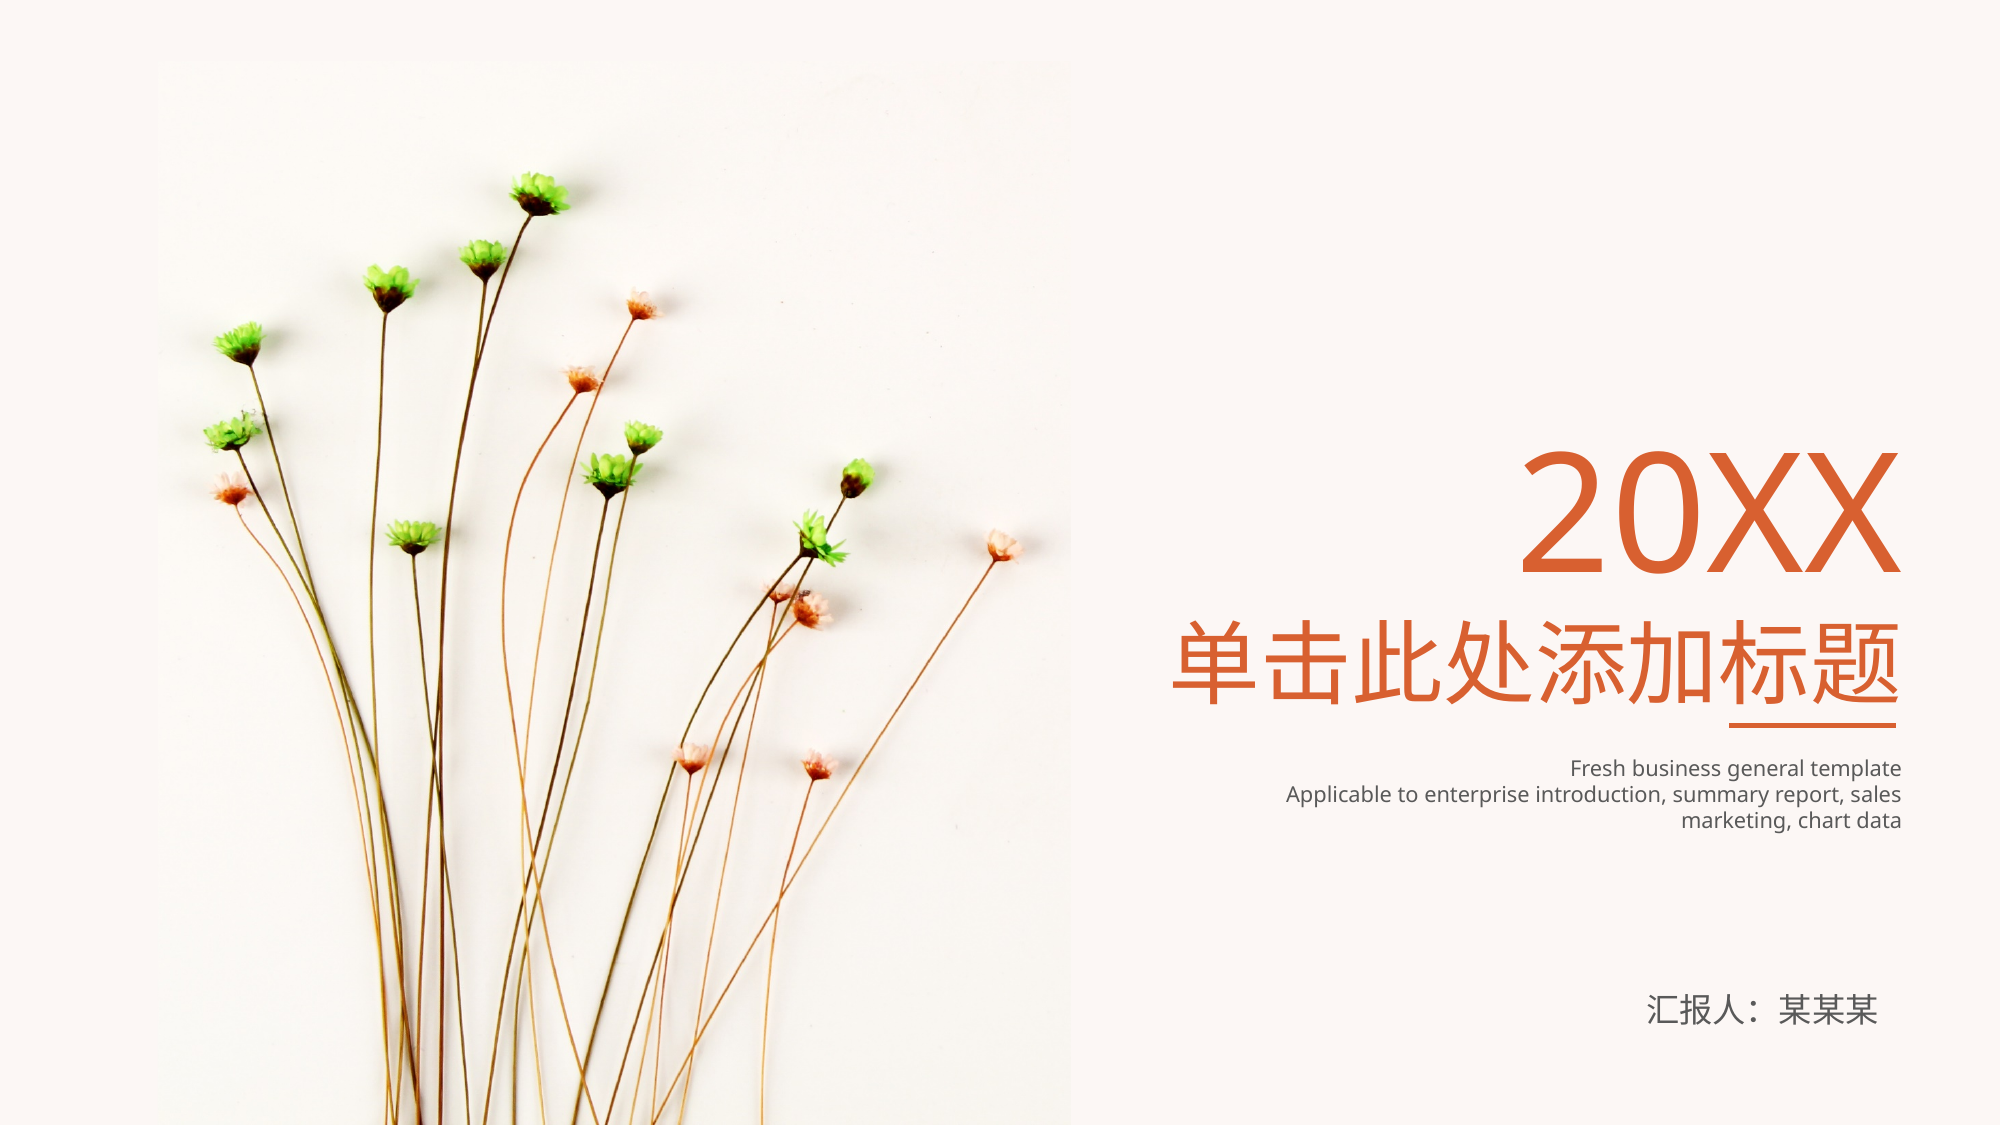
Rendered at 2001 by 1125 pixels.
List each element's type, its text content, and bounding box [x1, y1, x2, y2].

text_box 20XX 单击此处添加标题 [1145, 398, 1918, 723]
picture [157, 61, 1071, 1125]
text_box Fresh business general template Applicable to enterprise introduction, summary report, sales marketing, chart data [1246, 747, 1918, 841]
text_box 汇报人：某某某 [1628, 981, 1897, 1037]
